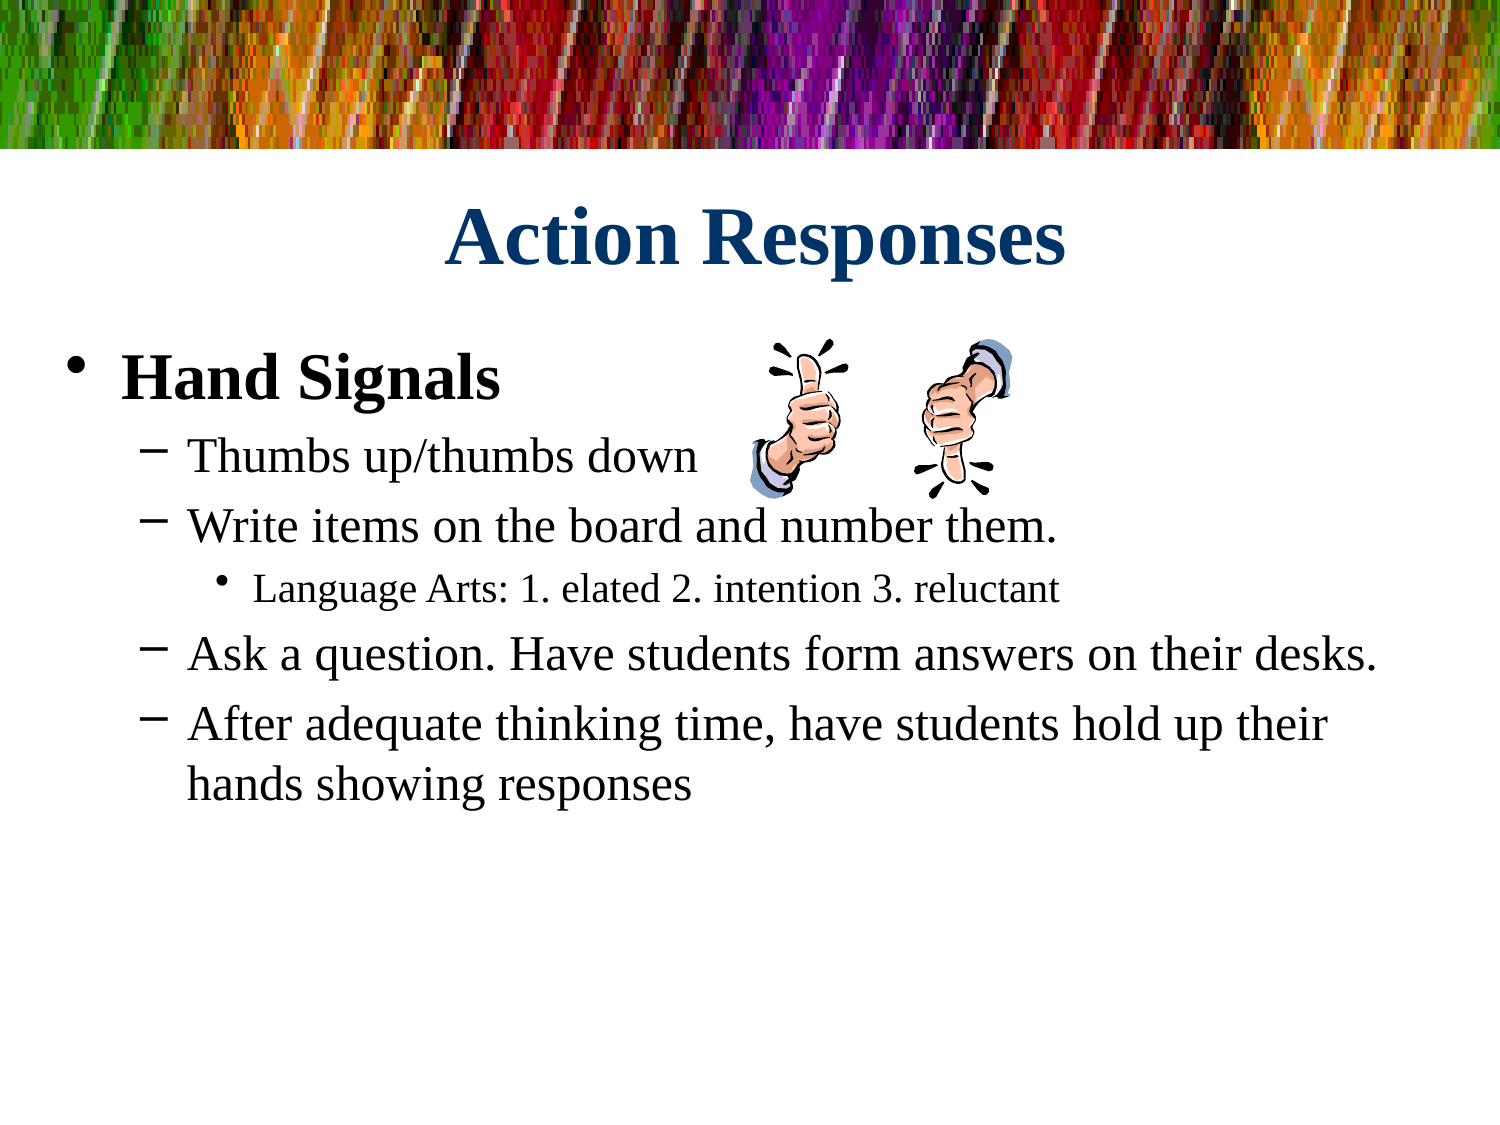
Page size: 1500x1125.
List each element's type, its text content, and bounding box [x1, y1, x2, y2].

picture [749, 337, 851, 501]
picture [912, 337, 1013, 501]
title Action Responses [49, 137, 1463, 324]
list Hand Signals Thumbs up/thumbs down Write items on the board and number them. Language Arts: 1. elated 2. intention 3. reluctant Ask a question. Have students form answers on their desks. After adequate thinking time, have students hold up their hands showing responses [49, 324, 1463, 1001]
picture [0, 0, 1500, 149]
